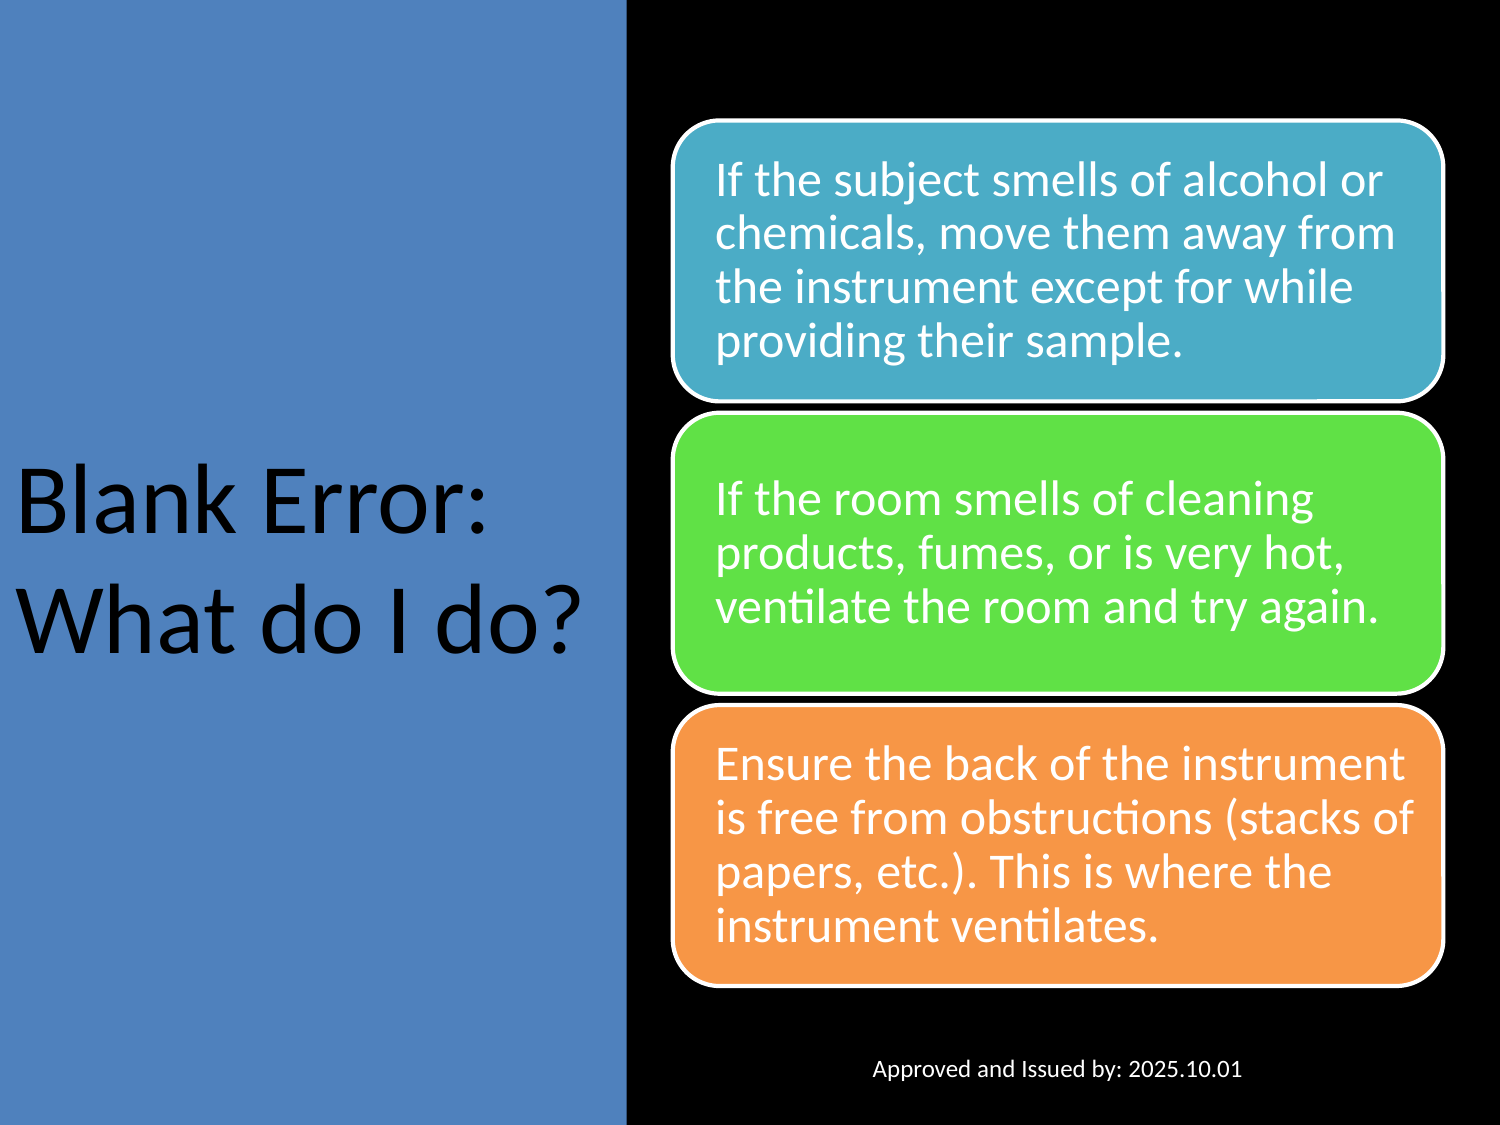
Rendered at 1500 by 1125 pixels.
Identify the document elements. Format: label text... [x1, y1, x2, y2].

title Blank Error: What do I do? [0, 101, 613, 1005]
footer Approved and Issued by: 2025.10.01 [820, 1037, 1296, 1098]
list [672, 101, 1444, 1005]
text_box [0, 0, 629, 1125]
